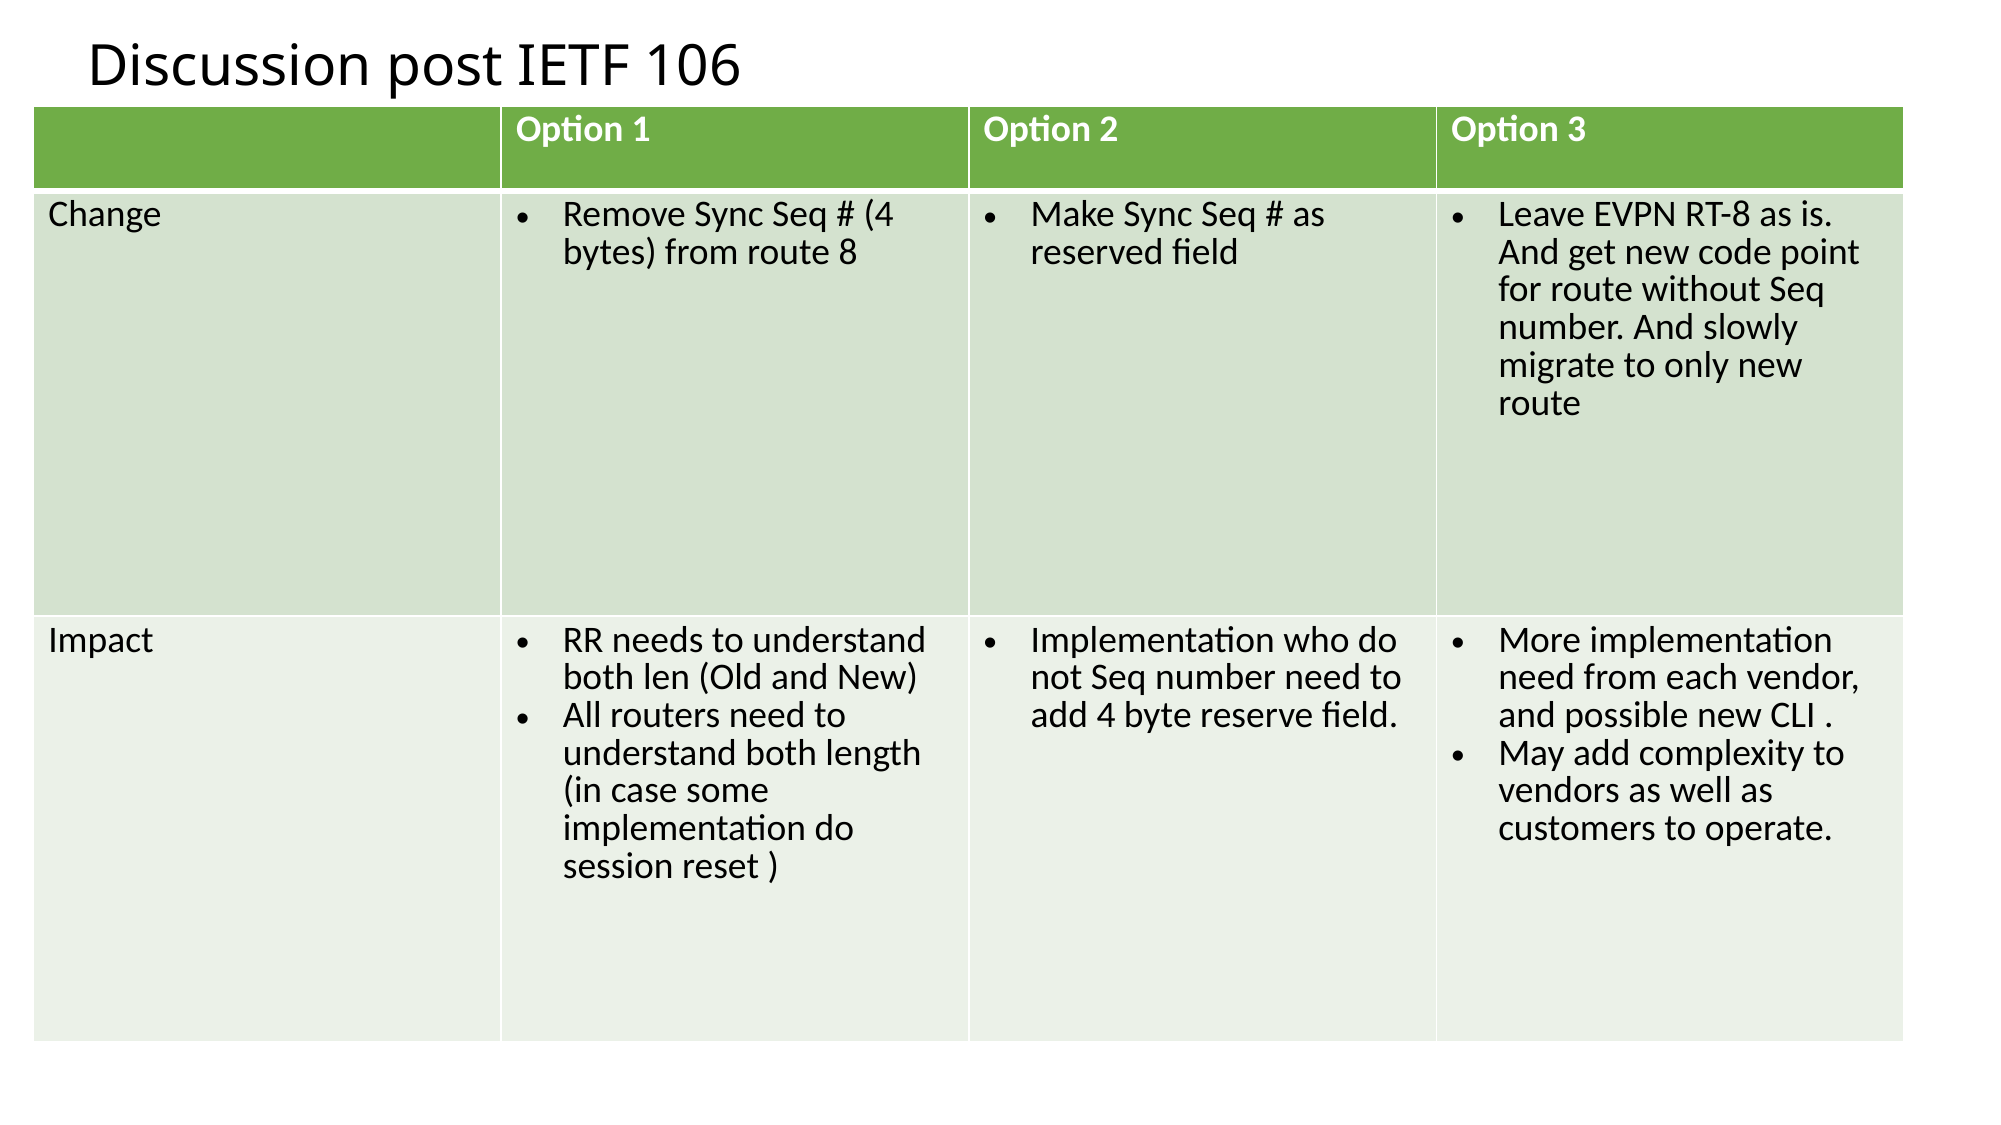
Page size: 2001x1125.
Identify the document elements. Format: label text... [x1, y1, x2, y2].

table_cell Leave EVPN RT-8 as is. And get new code point for route without Seq number. And slowly migrate to only new route [1437, 194, 1903, 615]
table_cell Impact [34, 617, 500, 1041]
table_cell Implementation who do not Seq number need to add 4 byte reserve field. [970, 617, 1436, 1041]
title Discussion post IETF 106 [72, 28, 1798, 105]
table_header Option 1 [502, 107, 968, 188]
table_cell Change [34, 194, 500, 615]
table_cell More implementation need from each vendor, and possible new CLI . May add complexity to vendors as well as customers to operate. [1437, 617, 1903, 1041]
table_header Option 2 [970, 107, 1436, 188]
table_cell Make Sync Seq # as reserved field [970, 194, 1436, 615]
table_header [34, 107, 500, 188]
table_cell Remove Sync Seq # (4 bytes) from route 8 [502, 194, 968, 615]
table_header Option 3 [1437, 107, 1903, 188]
table_cell RR needs to understand both len (Old and New) All routers need to understand both length (in case some implementation do session reset ) [502, 617, 968, 1041]
